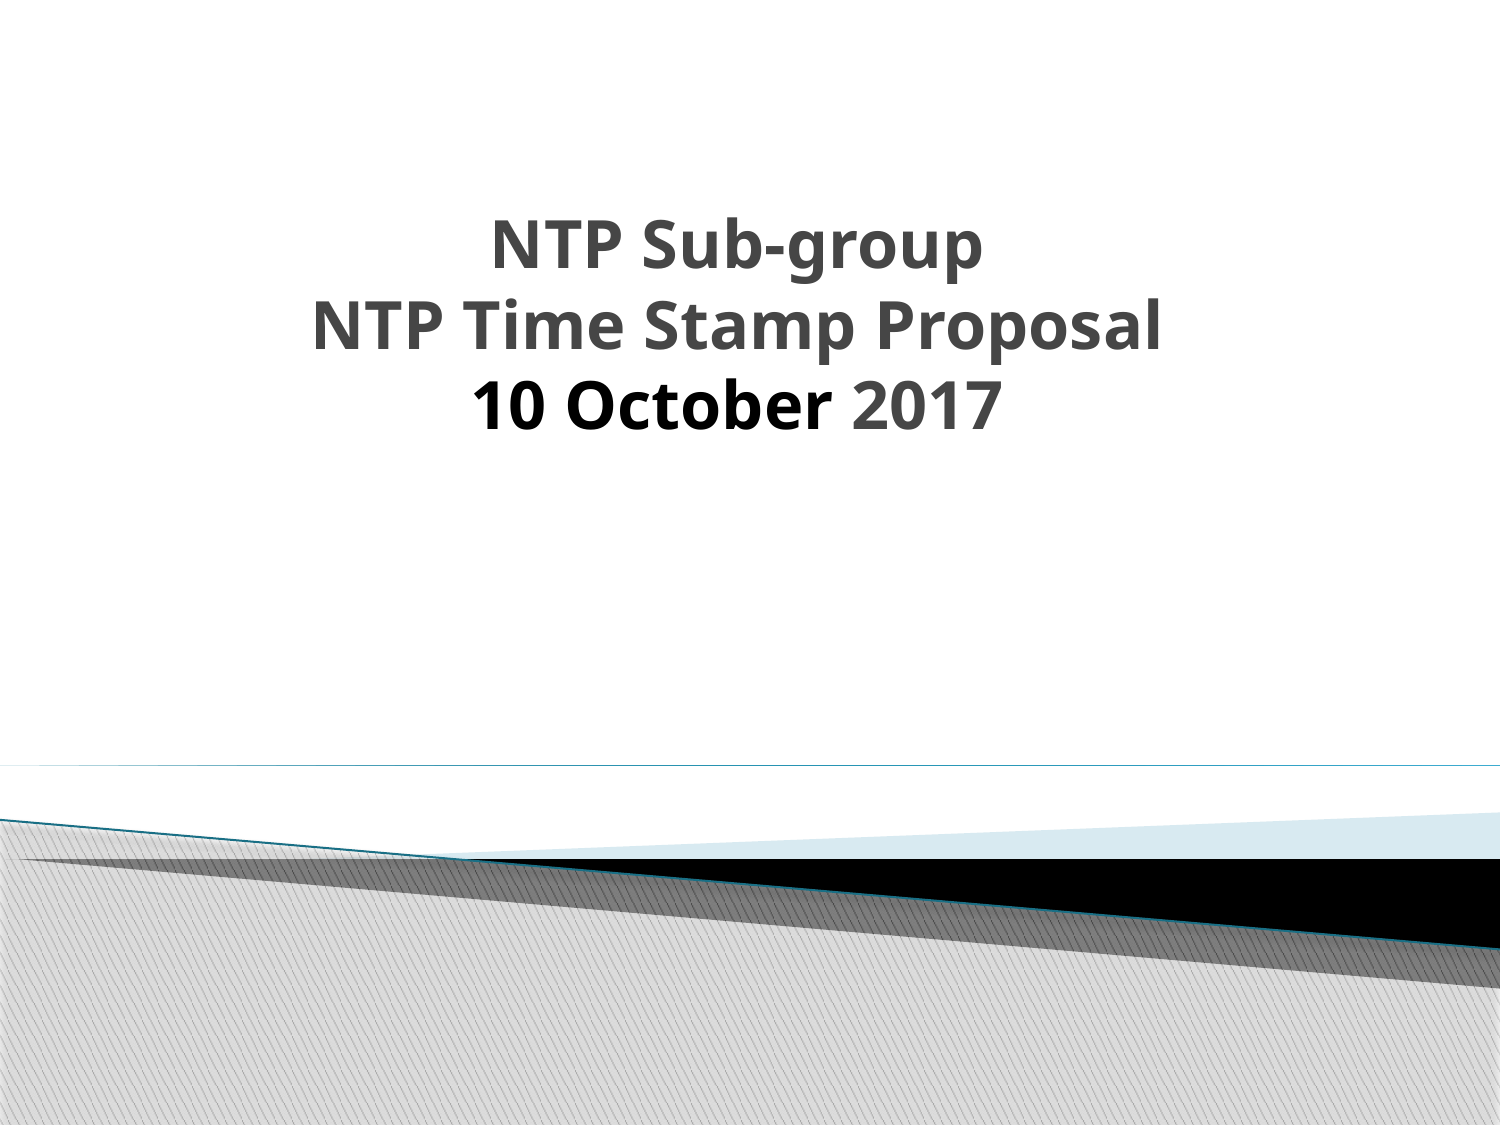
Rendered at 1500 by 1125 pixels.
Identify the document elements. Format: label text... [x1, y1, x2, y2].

title NTP Sub-group NTP Time Stamp Proposal 10 October 2017 [99, 187, 1375, 450]
picture [5, 859, 1500, 989]
